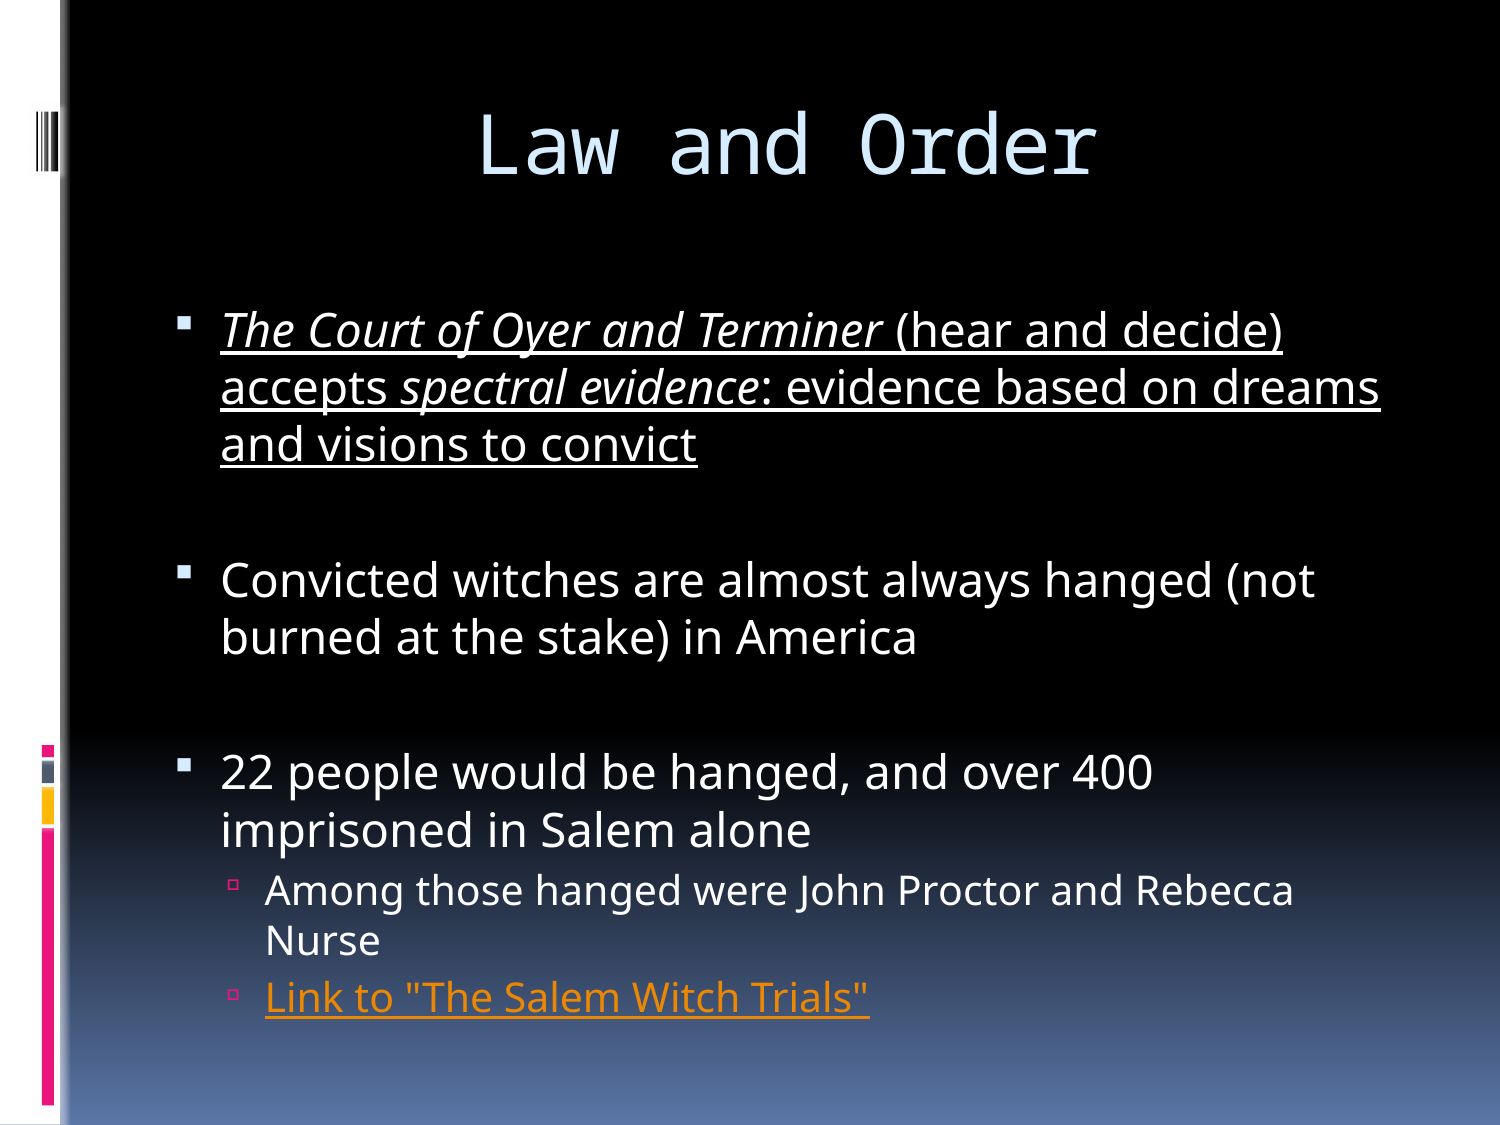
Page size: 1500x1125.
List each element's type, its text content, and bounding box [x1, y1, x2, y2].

title Law and Order [150, 83, 1425, 234]
list The Court of Oyer and Terminer (hear and decide) accepts spectral evidence: evidence based on dreams and visions to convict Convicted witches are almost always hanged (not burned at the stake) in America 22 people would be hanged, and over 400 imprisoned in Salem alone Among those hanged were John Proctor and Rebecca Nurse Link to "The Salem Witch Trials" [150, 292, 1425, 1043]
